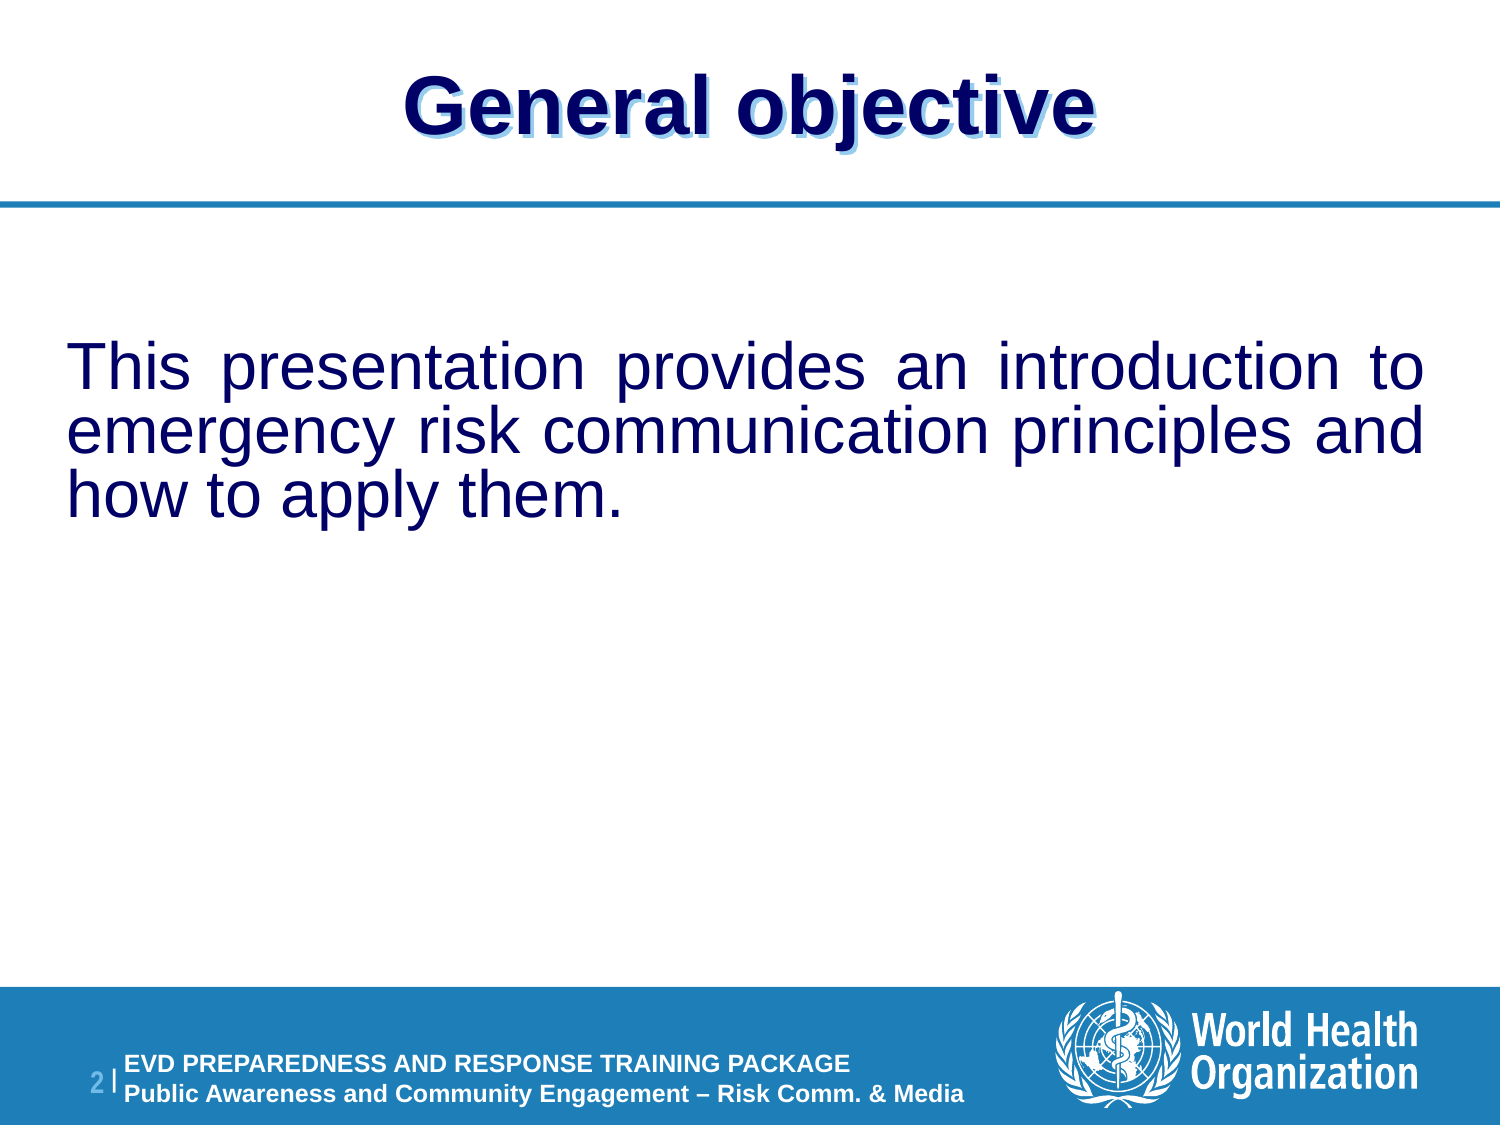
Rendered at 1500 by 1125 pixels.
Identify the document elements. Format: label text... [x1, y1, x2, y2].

title General objective [0, 0, 1500, 204]
list This presentation provides an introduction to emergency risk communication principles and how to apply them. [66, 338, 1427, 837]
